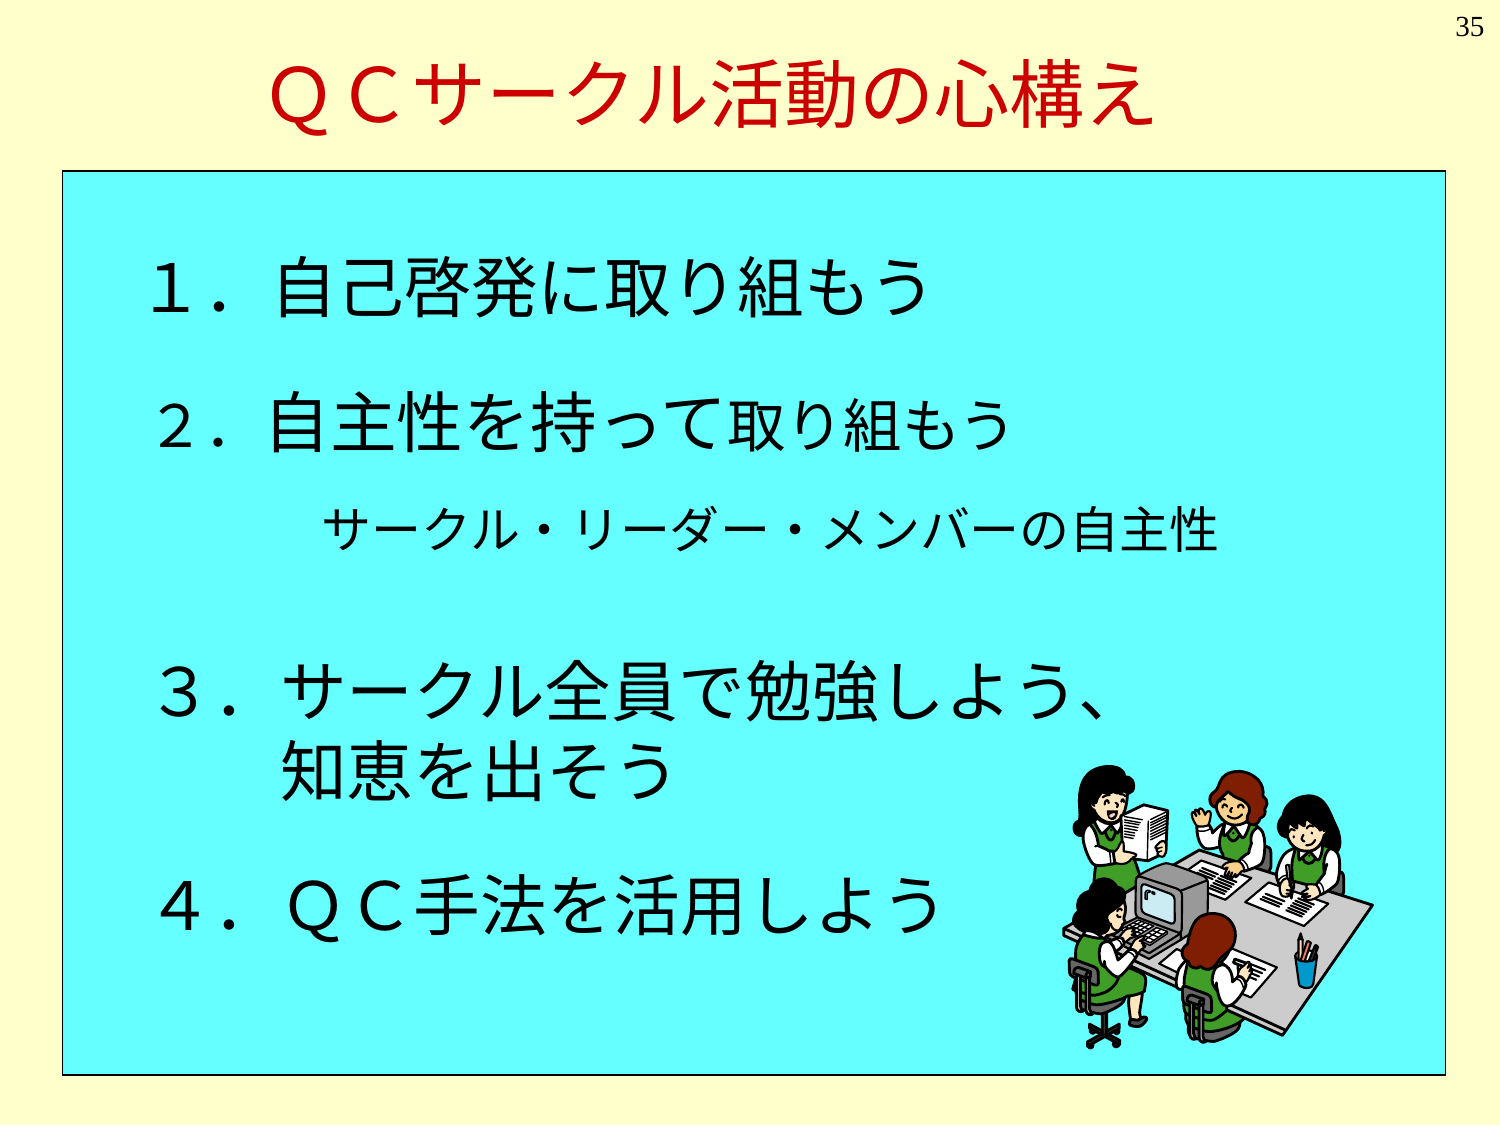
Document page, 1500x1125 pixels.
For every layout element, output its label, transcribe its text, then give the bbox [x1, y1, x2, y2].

text_box [62, 170, 1446, 1075]
text_box １．自己啓発に取り組もう [122, 238, 1236, 333]
slide_number 35 [1187, 0, 1500, 75]
text_box ２．自主性を持って取り組もう サークル・リーダー・メンバーの自主性 [132, 373, 1388, 568]
text_box ３．サークル全員で勉強しよう、 知恵を出そう [131, 642, 1392, 818]
text_box ＱＣサークル活動の心構え [246, 39, 1247, 145]
picture [1061, 760, 1375, 1050]
text_box ４．ＱＣ手法を活用しよう [132, 855, 1043, 951]
